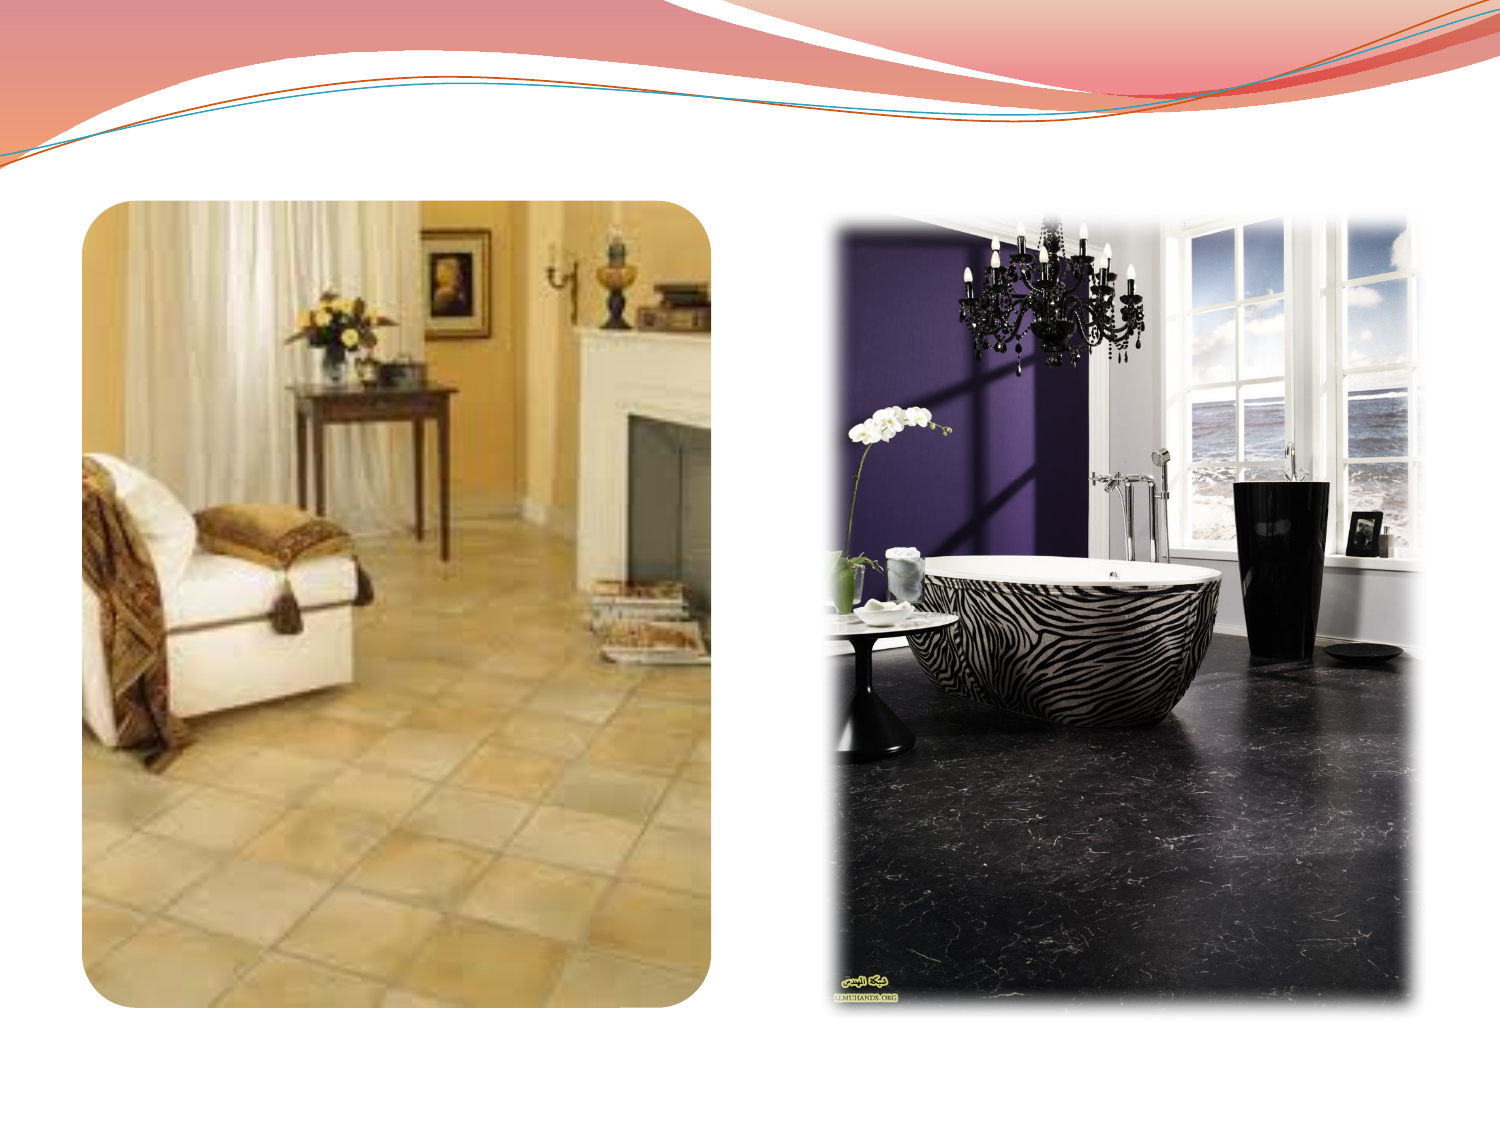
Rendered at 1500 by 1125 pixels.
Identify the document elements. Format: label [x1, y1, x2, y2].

picture [81, 200, 712, 1008]
picture [820, 210, 1427, 1020]
